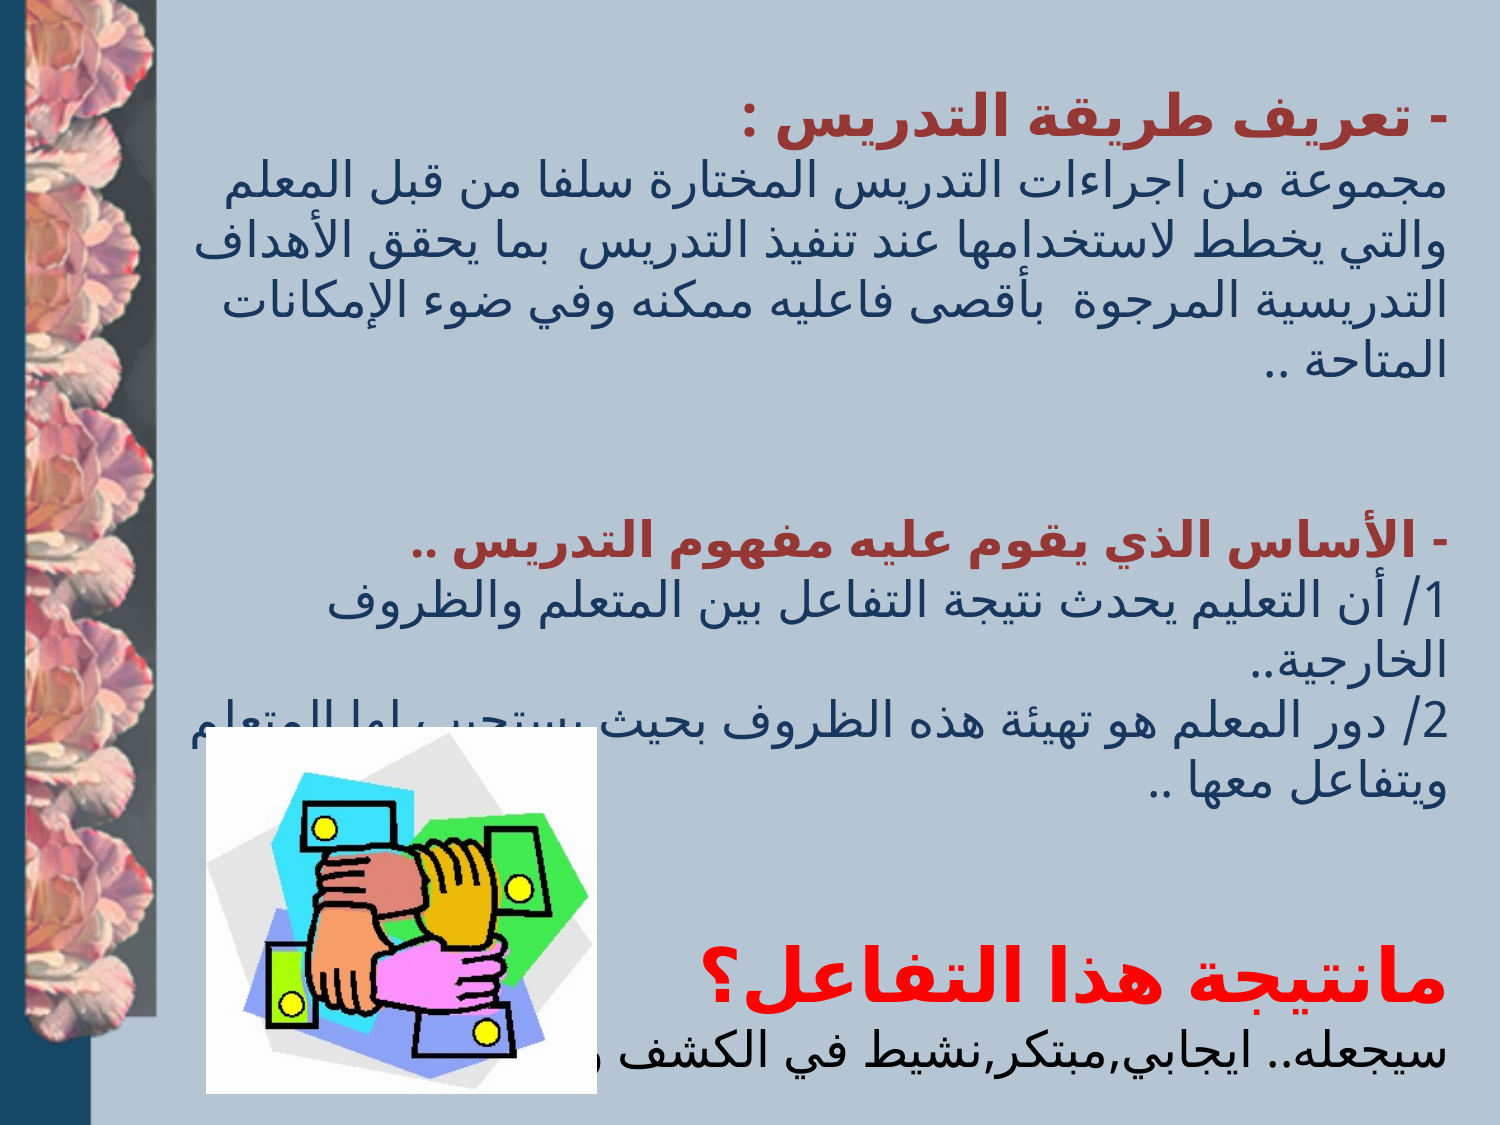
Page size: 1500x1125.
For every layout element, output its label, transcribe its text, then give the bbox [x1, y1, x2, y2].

picture [206, 727, 598, 1095]
picture [0, 0, 1500, 1125]
text_box - تعريف طريقة التدريس : مجموعة من اجراءات التدريس المختارة سلفا من قبل المعلم والتي يخطط لاستخدامها عند تنفيذ التدريس بما يحقق الأهداف التدريسية المرجوة بأقصى فاعليه ممكنه وفي ضوء الإمكانات المتاحة .. - الأساس الذي يقوم عليه مفهوم التدريس .. 1/ أن التعليم يحدث نتيجة التفاعل بين المتعلم والظروف الخارجية.. 2/ دور المعلم هو تهيئة هذه الظروف بحيث يستجيب لها المتعلم ويتفاعل معها .. مانتيجة هذا التفاعل؟ سيجعله.. ايجابي,مبتكر,نشيط في الكشف والتحصيل.. [159, 70, 1465, 1125]
